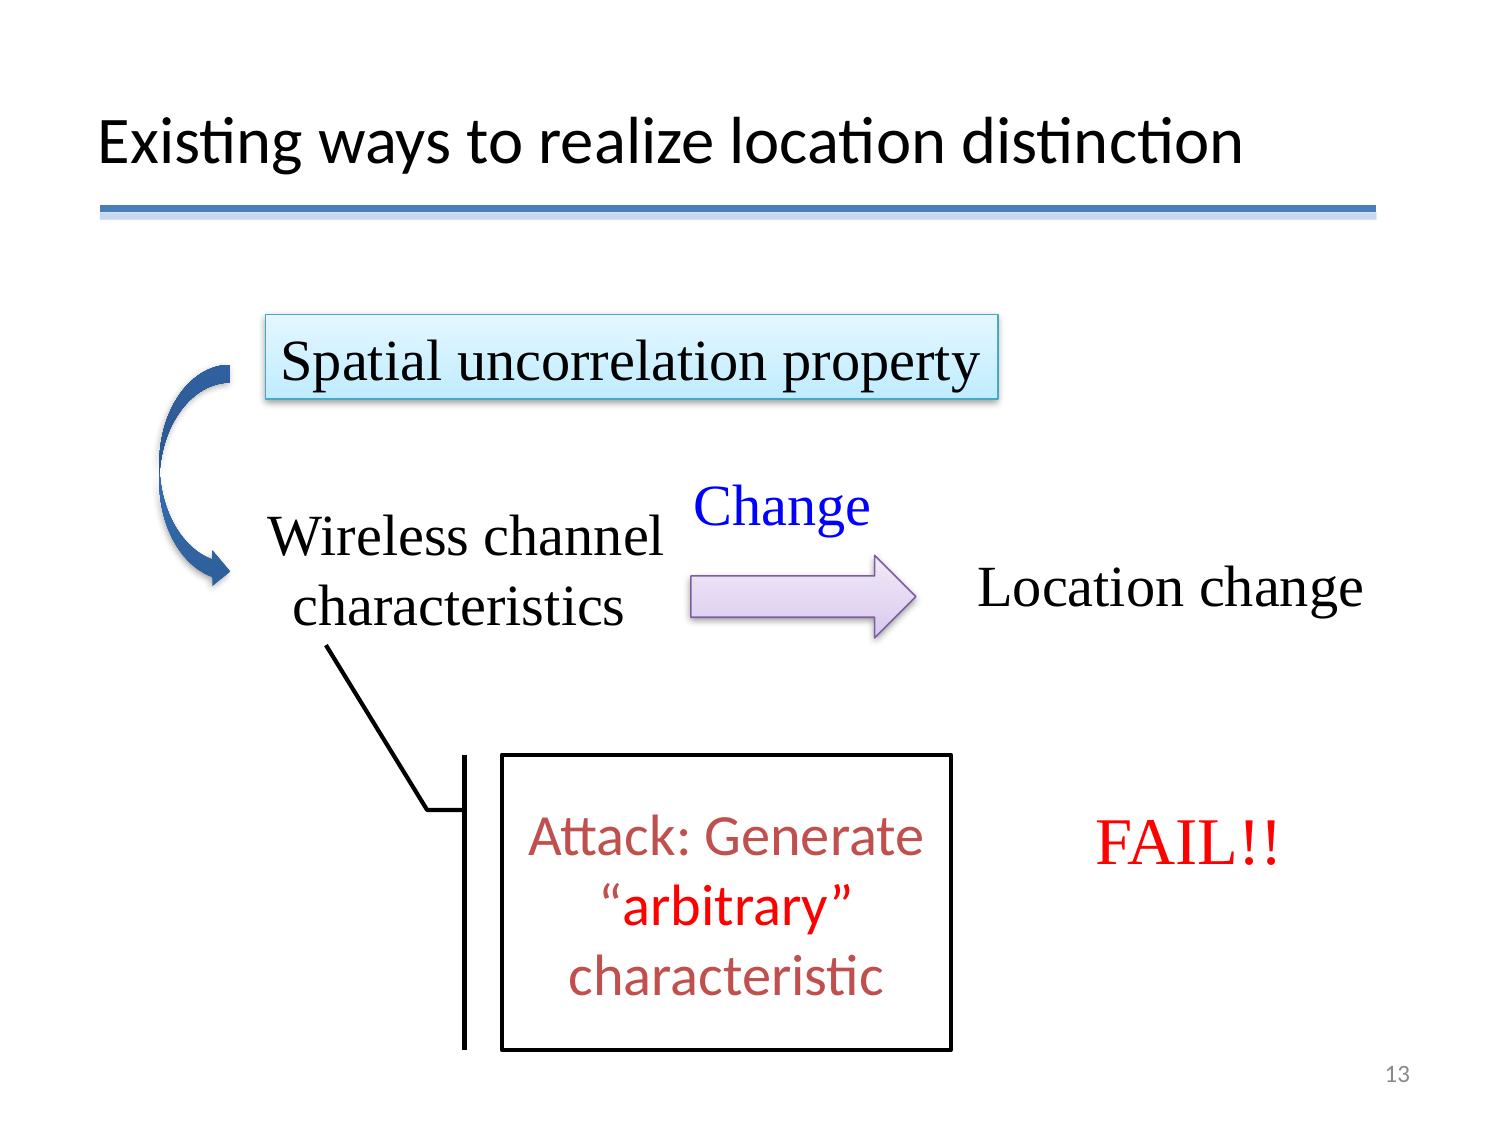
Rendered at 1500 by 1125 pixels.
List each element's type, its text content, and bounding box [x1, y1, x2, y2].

title Existing ways to realize location distinction [82, 54, 1294, 220]
text_box Attack: Generate “arbitrary” characteristic [500, 753, 953, 1052]
text_box Attack: Generate “arbitrary” characteristic [324, 644, 467, 1050]
text_box [690, 554, 917, 639]
text_box FAIL!! [1080, 790, 1400, 885]
text_box Location change [962, 540, 1459, 626]
text_box [159, 364, 231, 587]
slide_number 13 [1074, 1042, 1425, 1103]
text_box Change [679, 459, 939, 545]
text_box Wireless channel characteristics [194, 489, 739, 645]
text_box Spatial uncorrelation property [265, 314, 999, 400]
